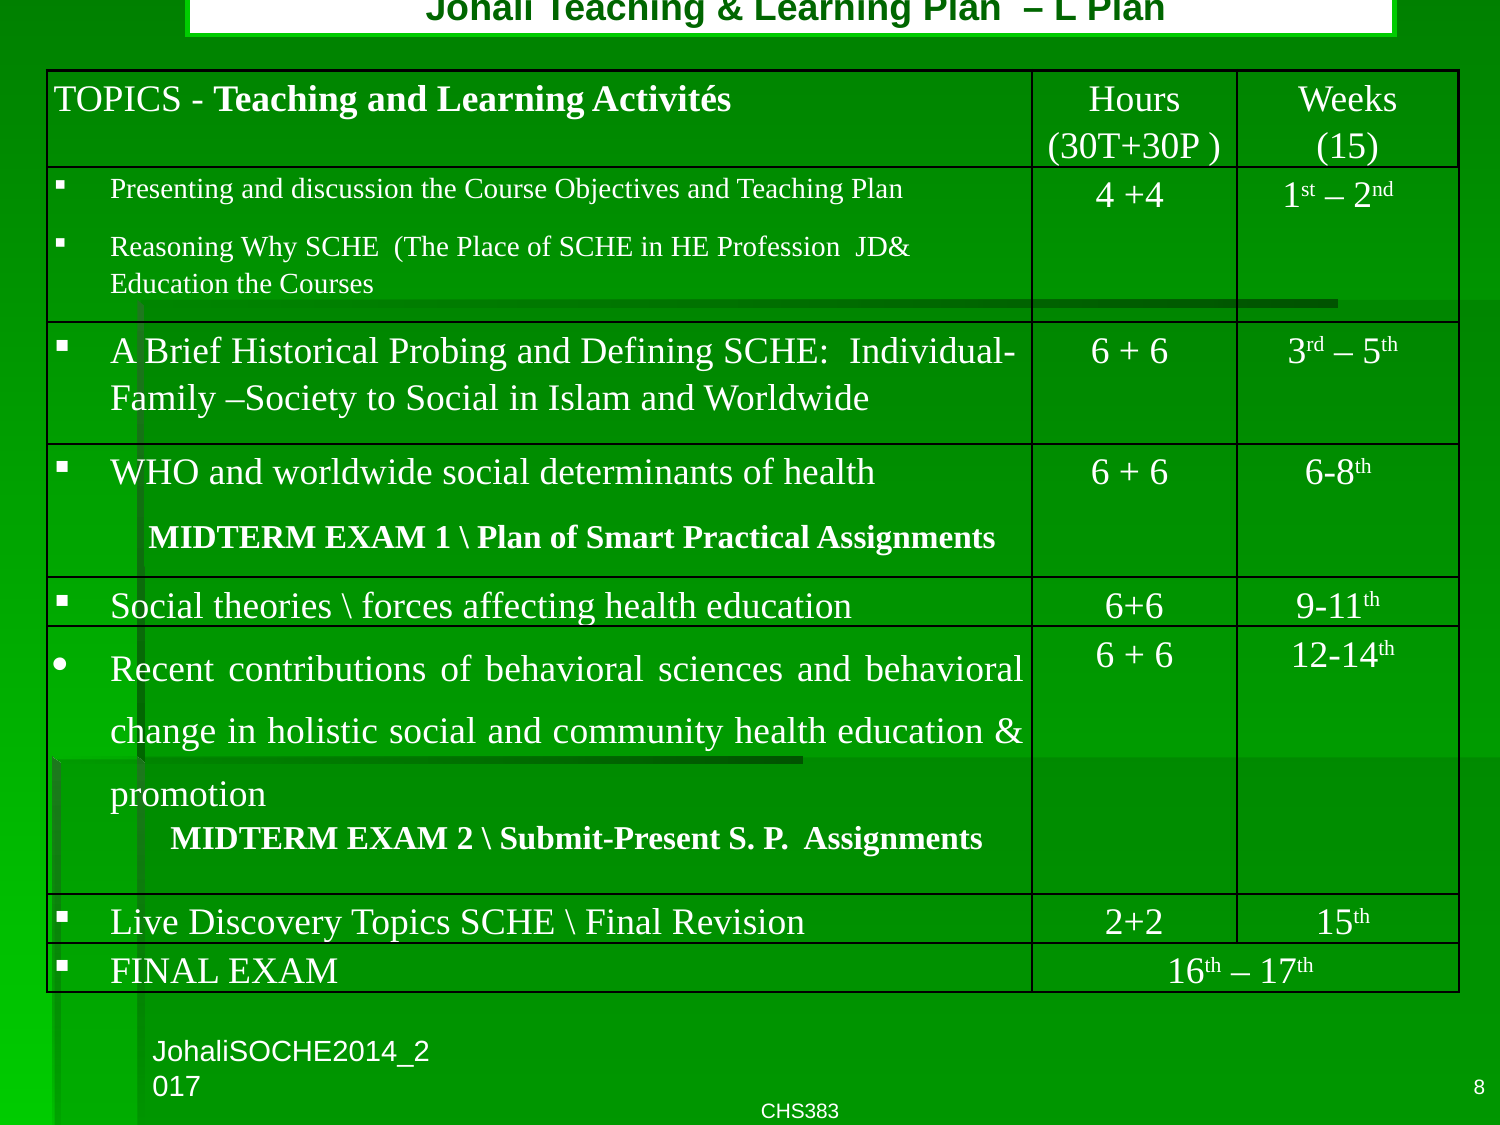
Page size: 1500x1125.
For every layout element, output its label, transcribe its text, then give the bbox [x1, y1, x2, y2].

table_cell 12-14th [1238, 627, 1458, 893]
table_cell Live Discovery Topics SCHE \ Final Revision [48, 895, 1031, 942]
table_cell Social theories \ forces affecting health education [48, 578, 1031, 625]
table_header Weeks (15) [1238, 72, 1457, 166]
slide_number JohaliSOCHE2014_2017 [137, 1024, 450, 1103]
table_cell 15th [1238, 895, 1458, 942]
table_header TOPICS - Teaching and Learning Activités [48, 72, 1031, 166]
table_cell 2+2 [1033, 895, 1236, 942]
table_cell 6 + 6 [1033, 323, 1236, 443]
title Johali Teaching & Learning Plan – L Plan [185, 0, 1397, 37]
table_cell 6 + 6 [1033, 627, 1236, 893]
table_cell 6 + 6 [1033, 445, 1236, 576]
table_cell Recent contributions of behavioral sciences and behavioral change in holistic social and community health education & promotion MIDTERM EXAM 2 \ Submit-Present S. P. Assignments [48, 627, 1031, 893]
table_cell 6-8th [1238, 445, 1458, 576]
table_cell 16th – 17th [1033, 944, 1458, 991]
table_cell 6+6 [1033, 578, 1236, 625]
table_cell FINAL EXAM [48, 944, 1031, 991]
table_header Hours (30T+30P ) [1033, 72, 1236, 166]
table_cell WHO and worldwide social determinants of health MIDTERM EXAM 1 \ Plan of Smart Practical Assignments [48, 445, 1031, 576]
table_cell 4 +4 [1033, 168, 1236, 321]
slide_number 8 [1420, 1066, 1500, 1121]
table_cell 9-11th [1238, 578, 1458, 625]
table_cell 3rd – 5th [1238, 323, 1458, 443]
table_cell Presenting and discussion the Course Objectives and Teaching Plan Reasoning Why SCHE (The Place of SCHE in HE Profession JD& Education the Courses [48, 168, 1031, 321]
table_cell 1st – 2nd [1238, 168, 1458, 321]
footer CHS383 [562, 1089, 1038, 1125]
table_cell A Brief Historical Probing and Defining SCHE: Individual-Family –Society to Social in Islam and Worldwide [48, 323, 1031, 443]
